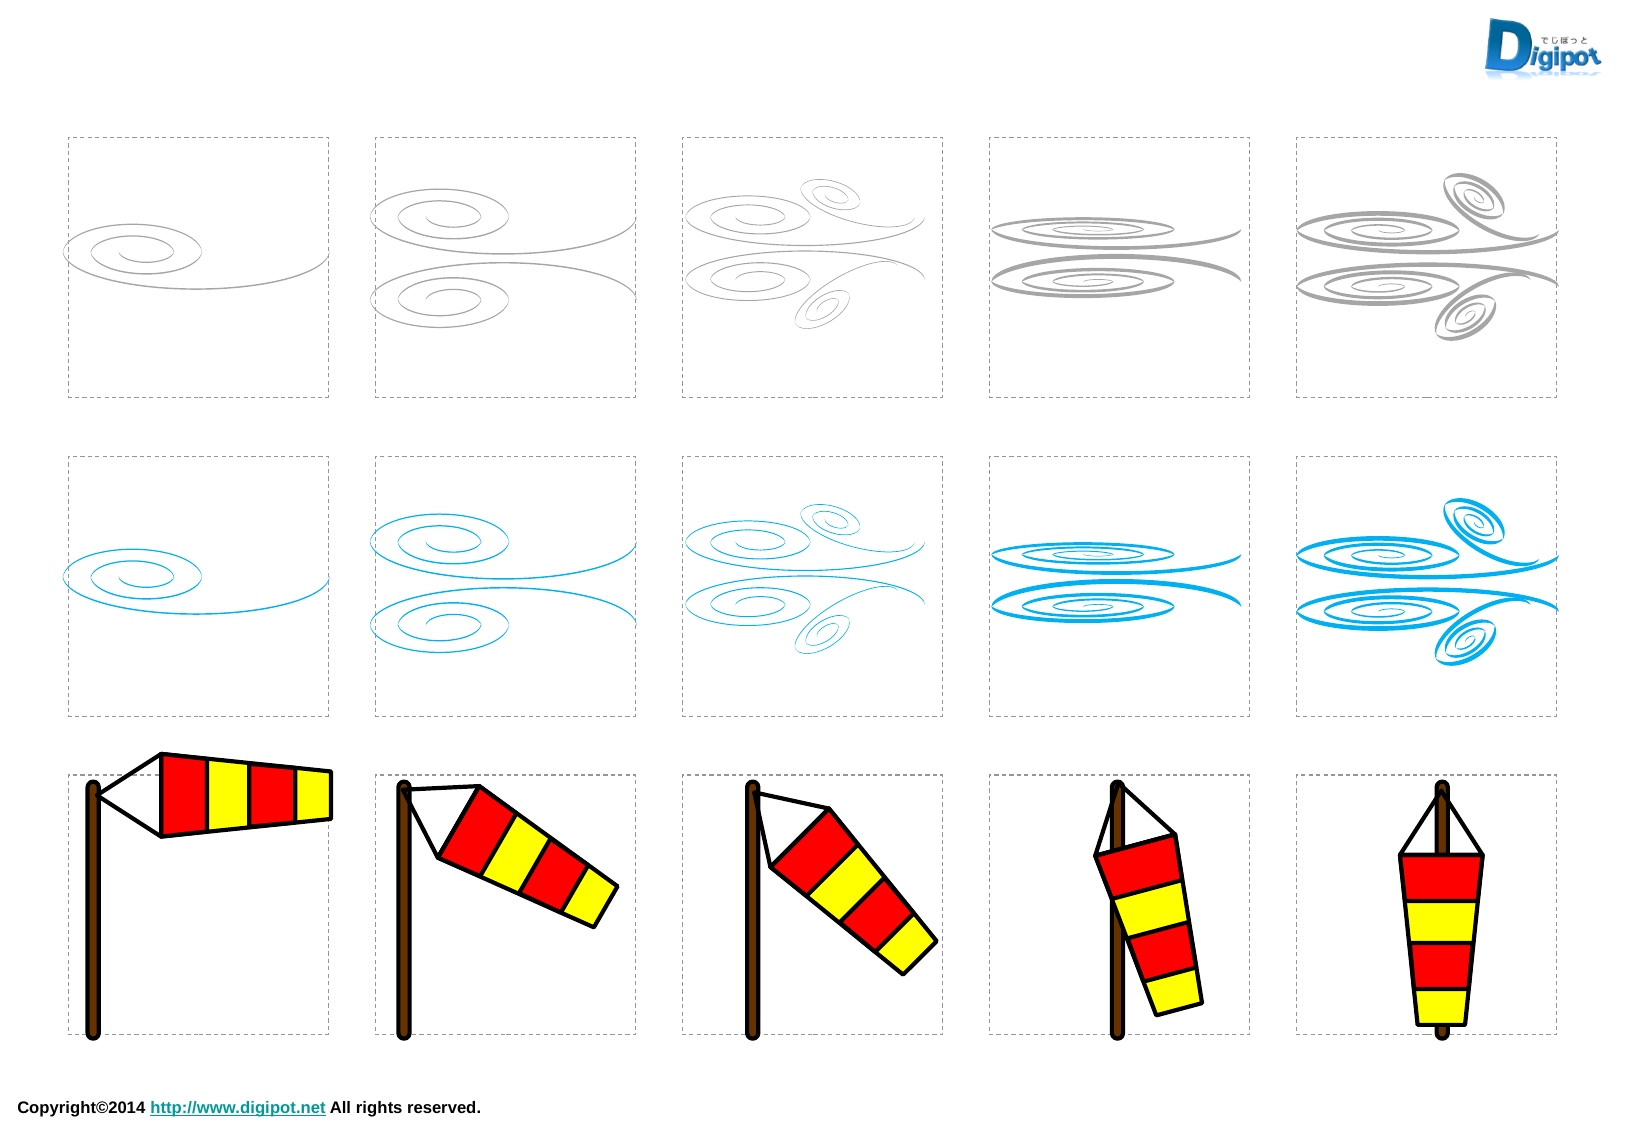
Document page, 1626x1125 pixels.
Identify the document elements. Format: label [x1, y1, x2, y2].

text_box [369, 188, 637, 329]
text_box [685, 512, 926, 636]
picture [836, 506, 849, 512]
text_box [369, 513, 637, 654]
text_box [746, 757, 879, 1039]
text_box [62, 548, 330, 615]
text_box [87, 753, 332, 1039]
picture [801, 504, 817, 512]
picture [805, 636, 834, 646]
text_box [685, 187, 926, 311]
text_box [62, 223, 330, 290]
text_box [991, 216, 1242, 299]
text_box [1296, 187, 1560, 327]
picture [1485, 18, 1602, 82]
text_box [1296, 512, 1560, 652]
text_box [1107, 778, 1191, 1039]
text_box [1399, 781, 1483, 1039]
text_box [991, 541, 1242, 624]
text_box [386, 781, 622, 1039]
picture [794, 636, 844, 654]
